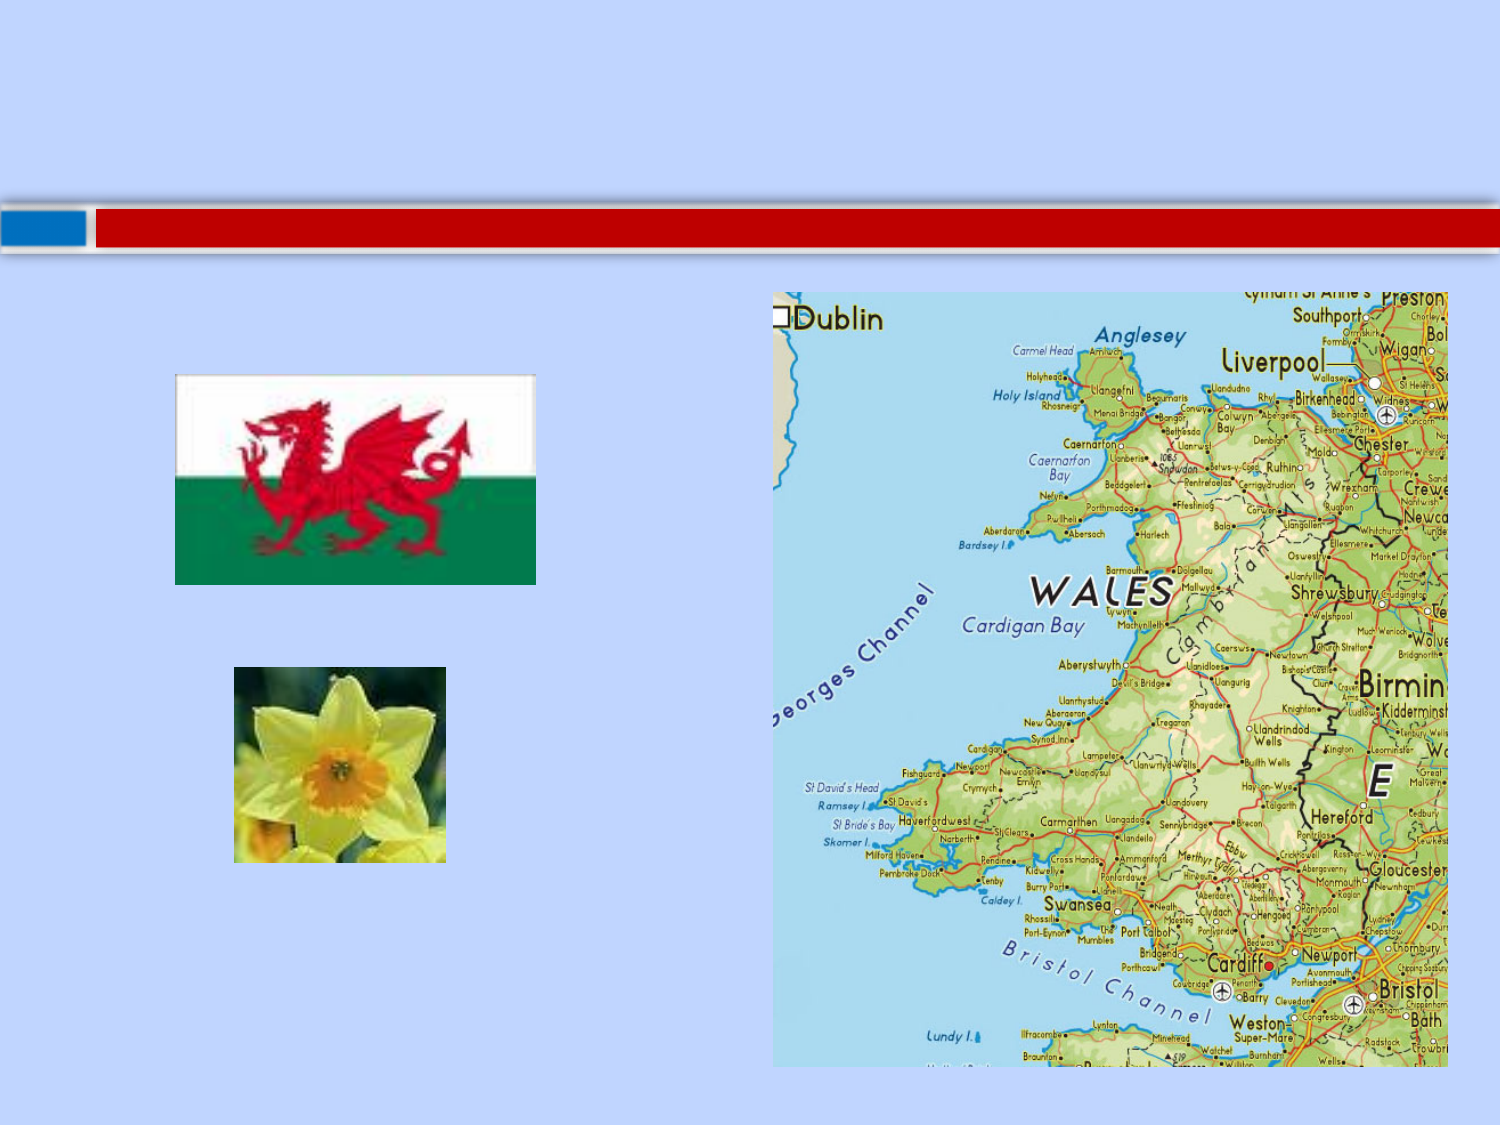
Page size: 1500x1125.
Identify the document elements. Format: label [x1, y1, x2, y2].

picture [234, 667, 446, 863]
picture [175, 374, 536, 585]
picture [773, 292, 1448, 1067]
